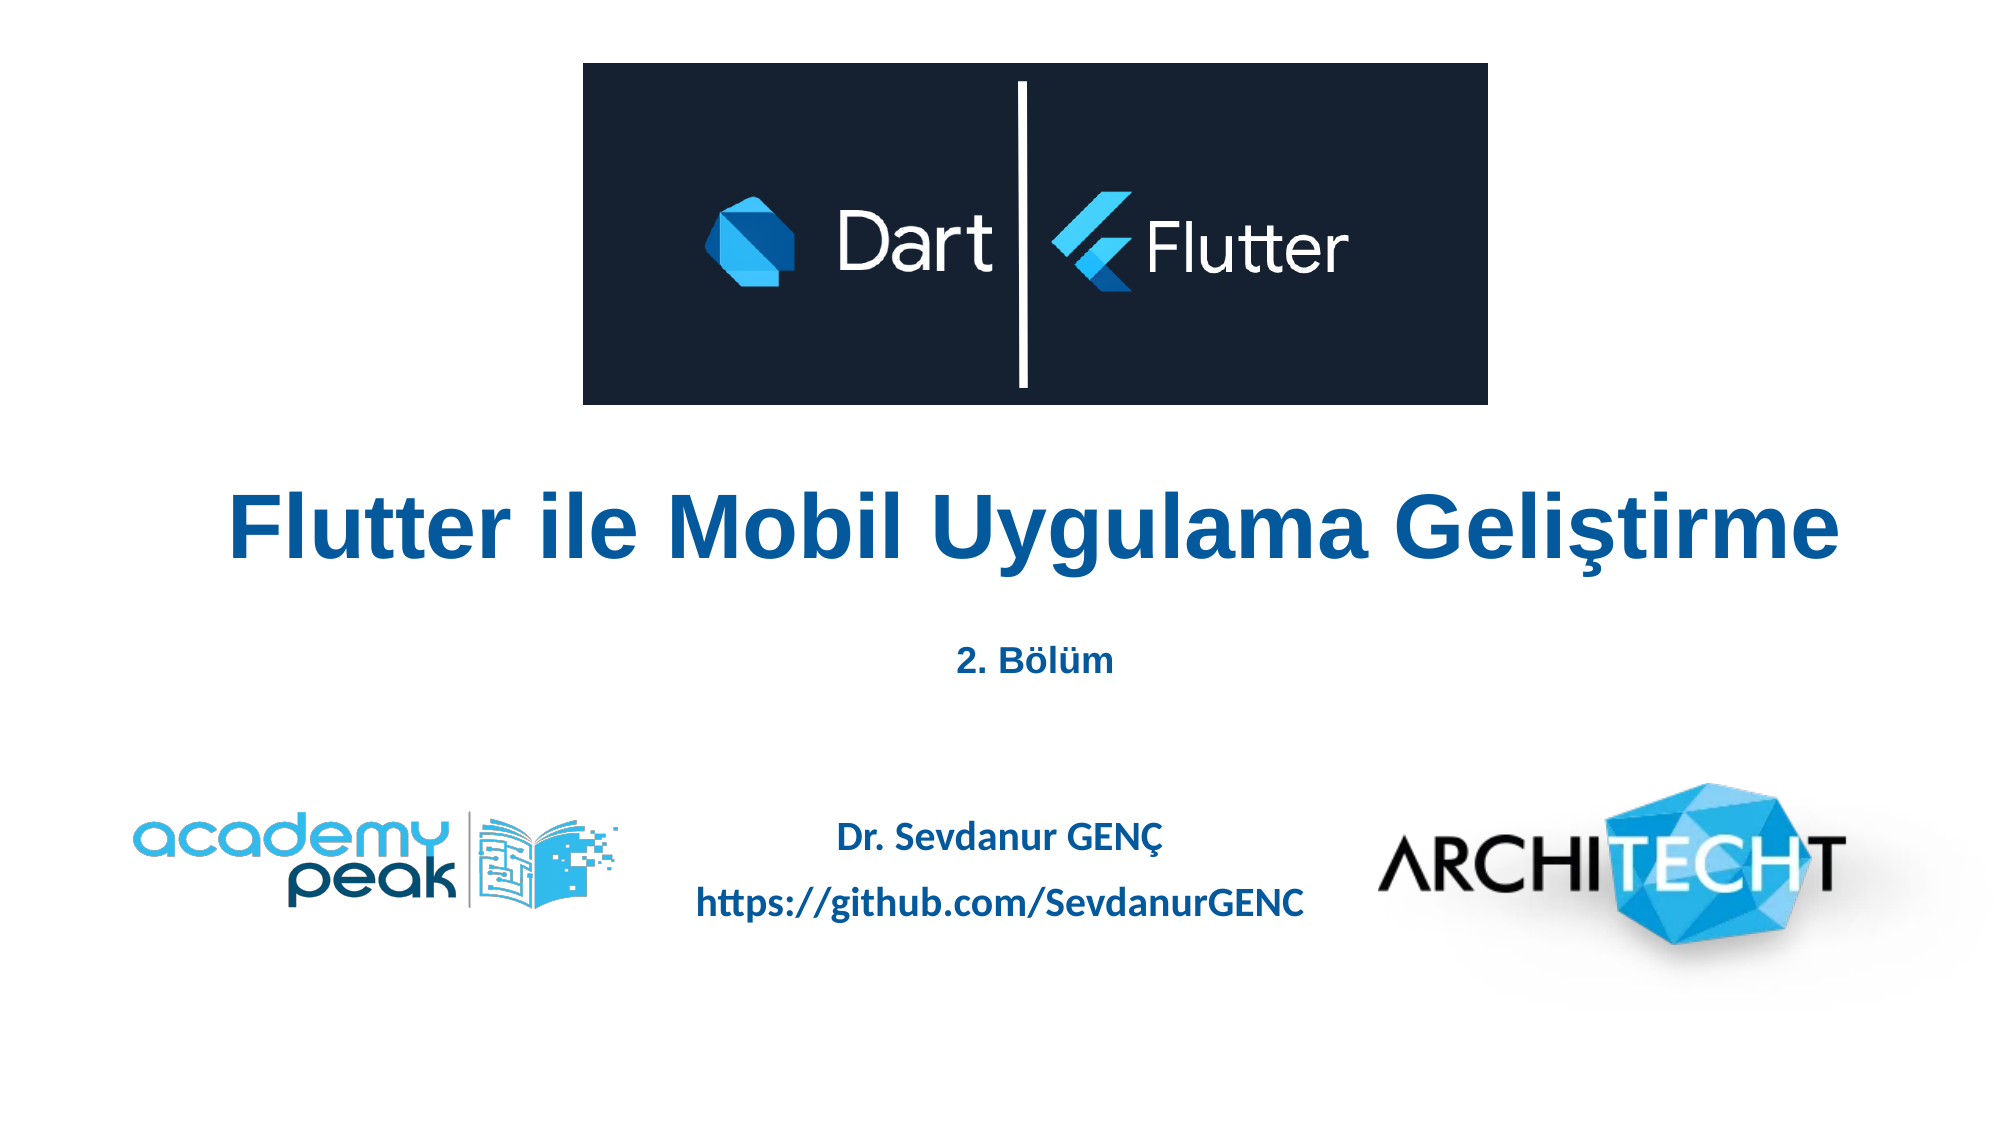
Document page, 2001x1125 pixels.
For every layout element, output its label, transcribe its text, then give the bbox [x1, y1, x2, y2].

text_box Flutter ile Mobil Uygulama Geliştirme [194, 459, 1877, 584]
picture [63, 600, 688, 1121]
text_box 2. Bölüm [688, 629, 1709, 689]
picture [1378, 783, 1995, 1011]
picture [583, 63, 1488, 405]
text_box Dr. Sevdanur GENÇ https://github.com/SevdanurGENC [688, 807, 1459, 1020]
